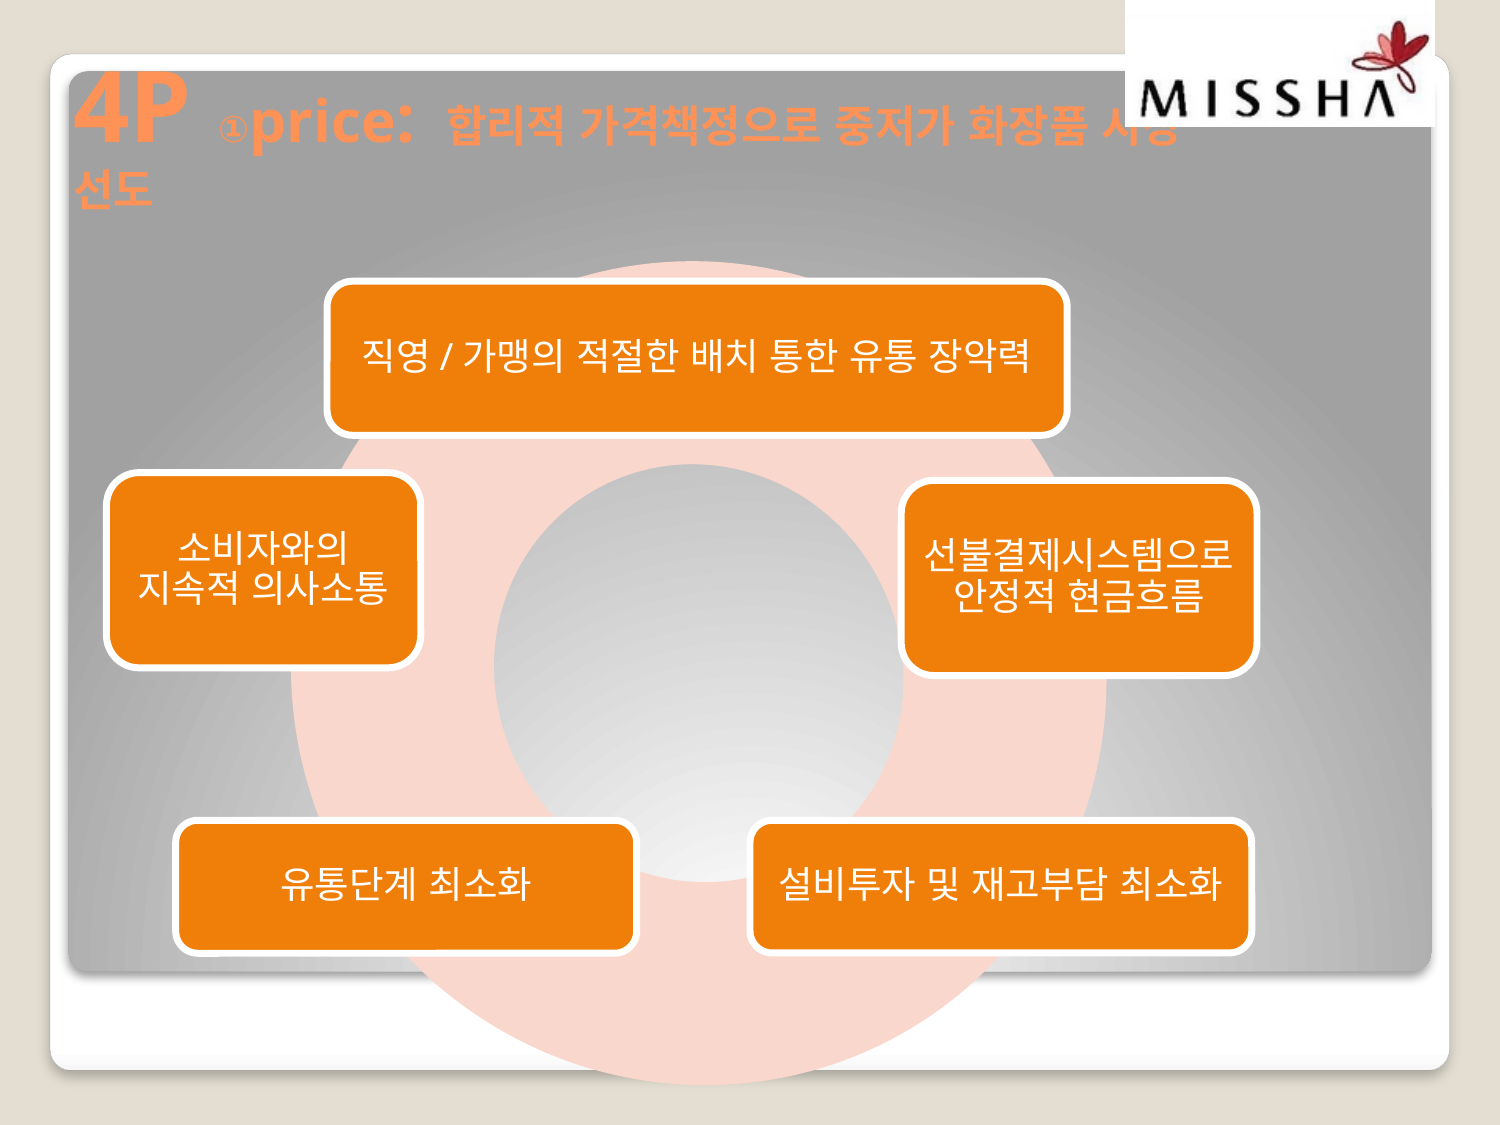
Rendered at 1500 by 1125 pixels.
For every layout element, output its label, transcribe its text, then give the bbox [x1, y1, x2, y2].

title 4P ①price: 합리적 가격책정으로 중저가 화장품 시장 선도 [58, 35, 1284, 223]
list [81, 257, 1308, 1058]
picture [1124, 0, 1435, 127]
